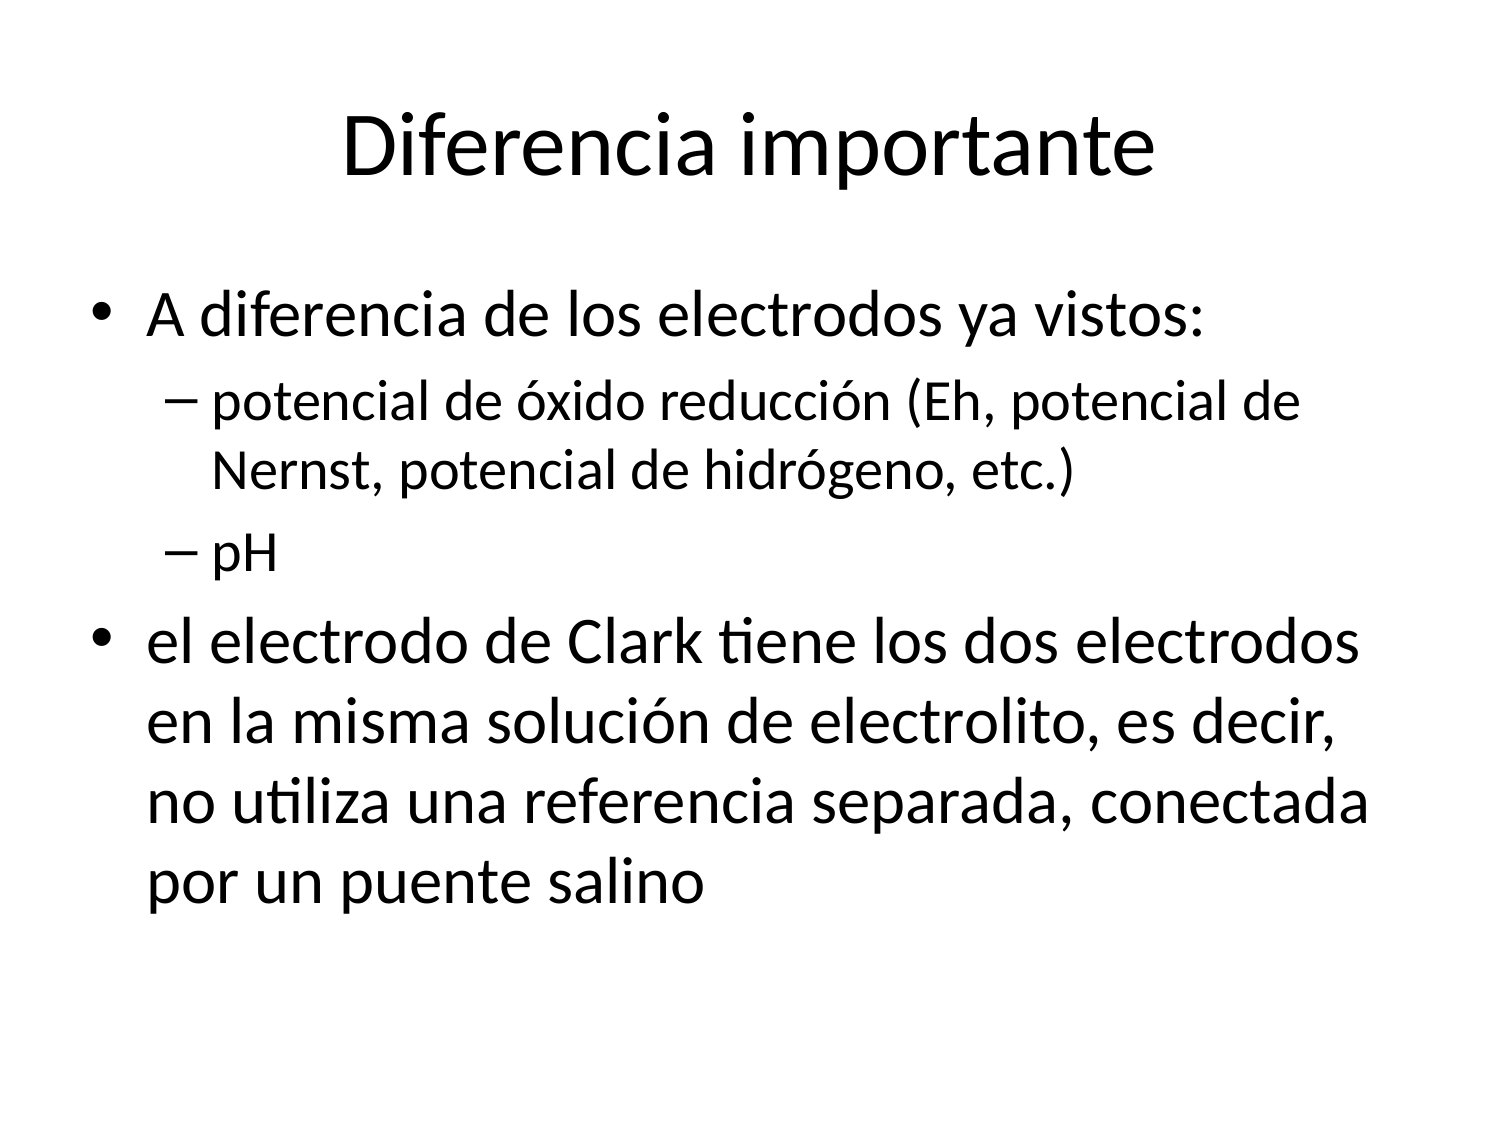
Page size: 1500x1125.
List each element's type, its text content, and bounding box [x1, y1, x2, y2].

list A diferencia de los electrodos ya vistos: potencial de óxido reducción (Eh, potencial de Nernst, potencial de hidrógeno, etc.) pH el electrodo de Clark tiene los dos electrodos en la misma solución de electrolito, es decir, no utiliza una referencia separada, conectada por un puente salino [75, 262, 1425, 1005]
title Diferencia importante [75, 45, 1425, 233]
